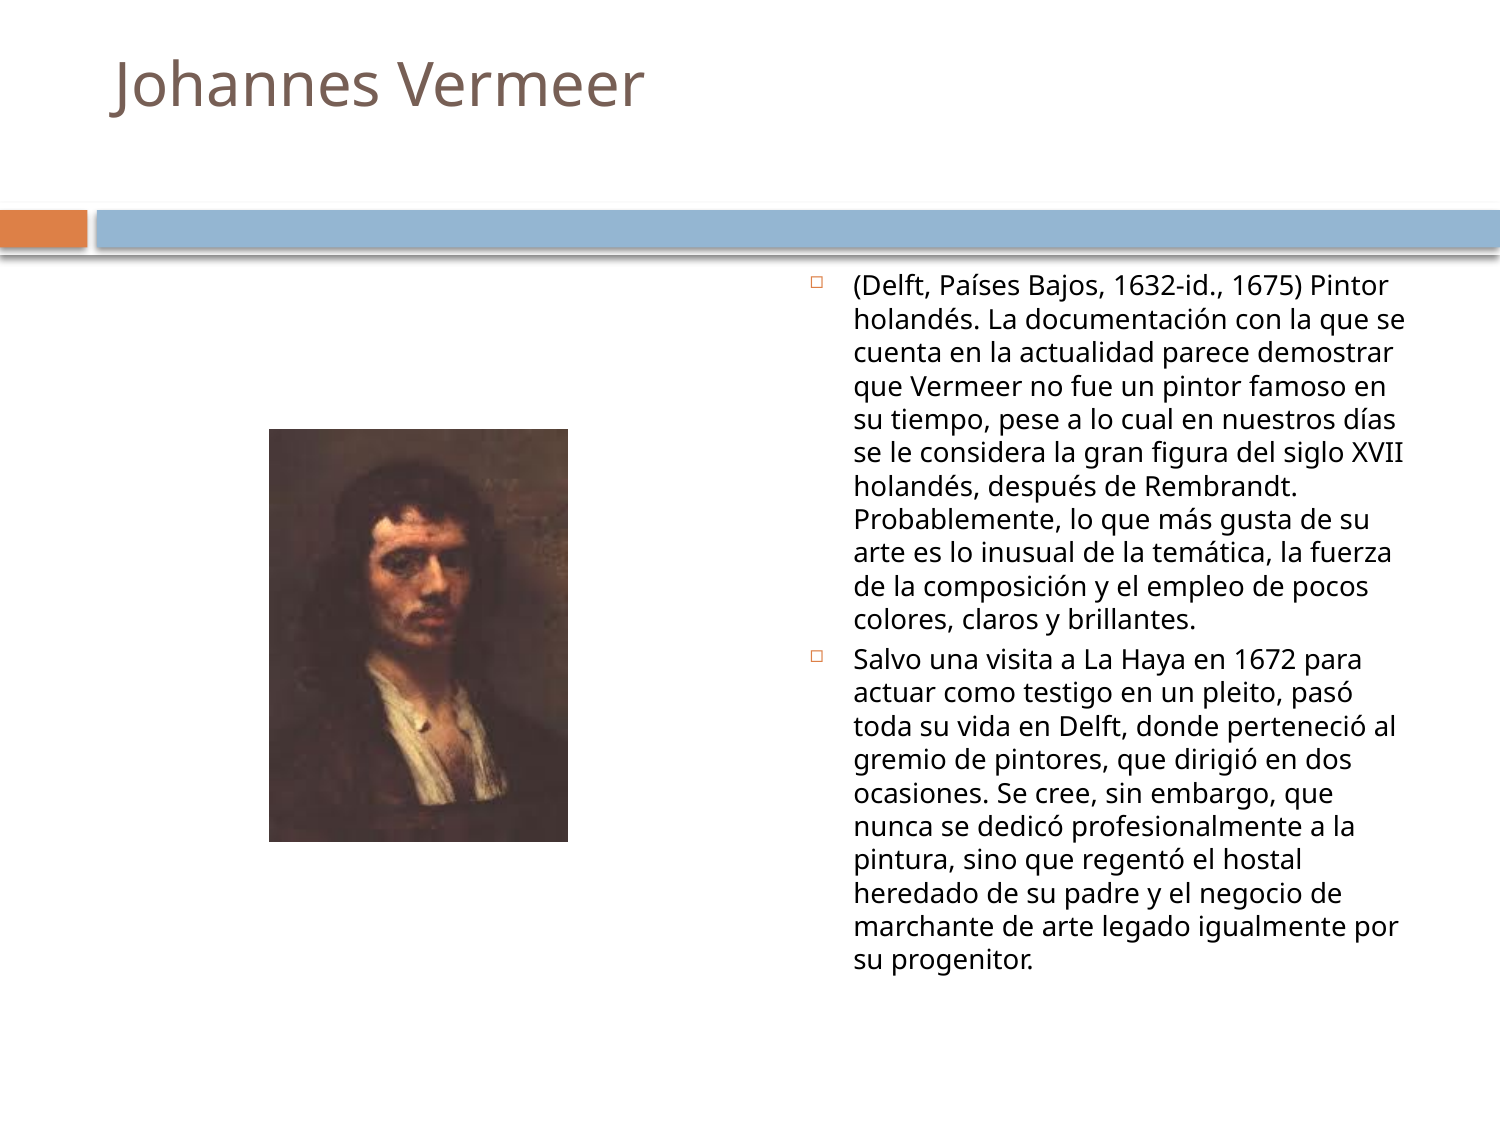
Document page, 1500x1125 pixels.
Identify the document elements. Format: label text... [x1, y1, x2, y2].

list (Delft, Países Bajos, 1632-id., 1675) Pintor holandés. La documentación con la que se cuenta en la actualidad parece demostrar que Vermeer no fue un pintor famoso en su tiempo, pese a lo cual en nuestros días se le considera la gran figura del siglo XVII holandés, después de Rembrandt. Probablemente, lo que más gusta de su arte es lo inusual de la temática, la fuerza de la composición y el empleo de pocos colores, claros y brillantes. Salvo una visita a La Haya en 1672 para actuar como testigo en un pleito, pasó toda su vida en Delft, donde perteneció al gremio de pintores, que dirigió en dos ocasiones. Se cree, sin embargo, que nunca se dedicó profesionalmente a la pintura, sino que regentó el hostal heredado de su padre y el negocio de marchante de arte legado igualmente por su progenitor. [794, 260, 1433, 1011]
title Johannes Vermeer [99, 37, 1438, 200]
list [269, 429, 569, 843]
